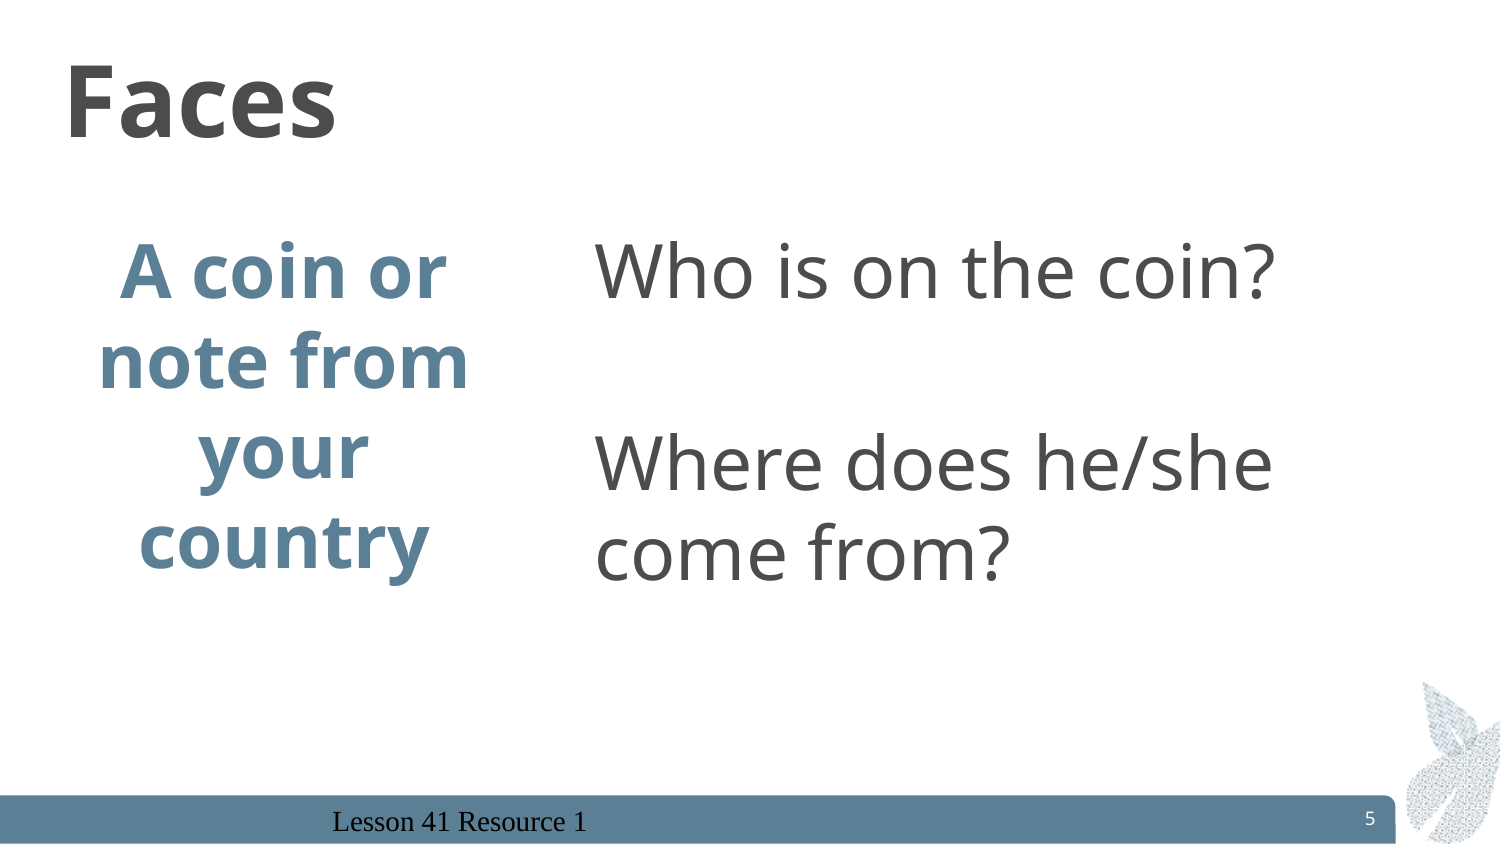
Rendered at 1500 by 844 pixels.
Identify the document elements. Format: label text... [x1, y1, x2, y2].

title Faces [62, 50, 1438, 129]
list A coin or note from your country [62, 223, 507, 521]
slide_number 5 [1264, 806, 1376, 833]
list Who is on the coin? Where does he/she come from? [594, 223, 1457, 728]
footer Lesson 41 Resource 1 [62, 806, 858, 833]
picture [1406, 681, 1500, 844]
